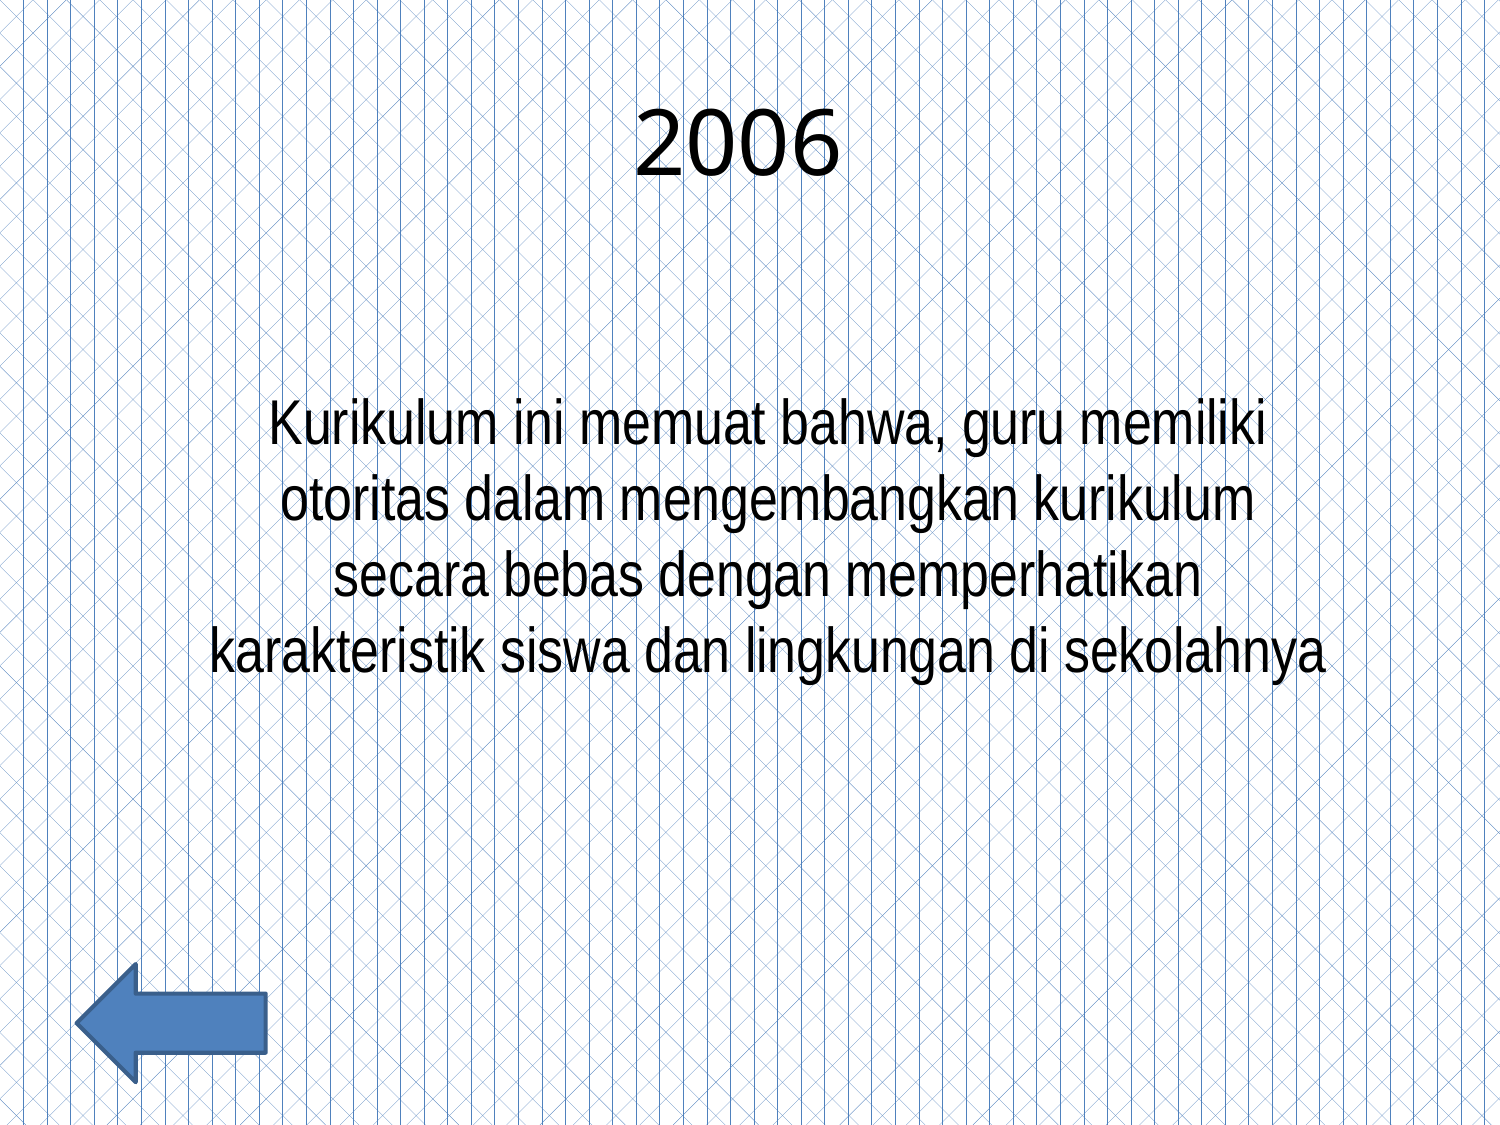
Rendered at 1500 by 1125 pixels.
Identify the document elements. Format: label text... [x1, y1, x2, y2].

text_box [74, 962, 268, 1085]
title 2006 [75, 45, 1425, 233]
list Kurikulum ini memuat bahwa, guru memiliki otoritas dalam mengembangkan kurikulum secara bebas dengan memperhatikan karakteristik siswa dan lingkungan di sekolahnya [183, 373, 1355, 898]
